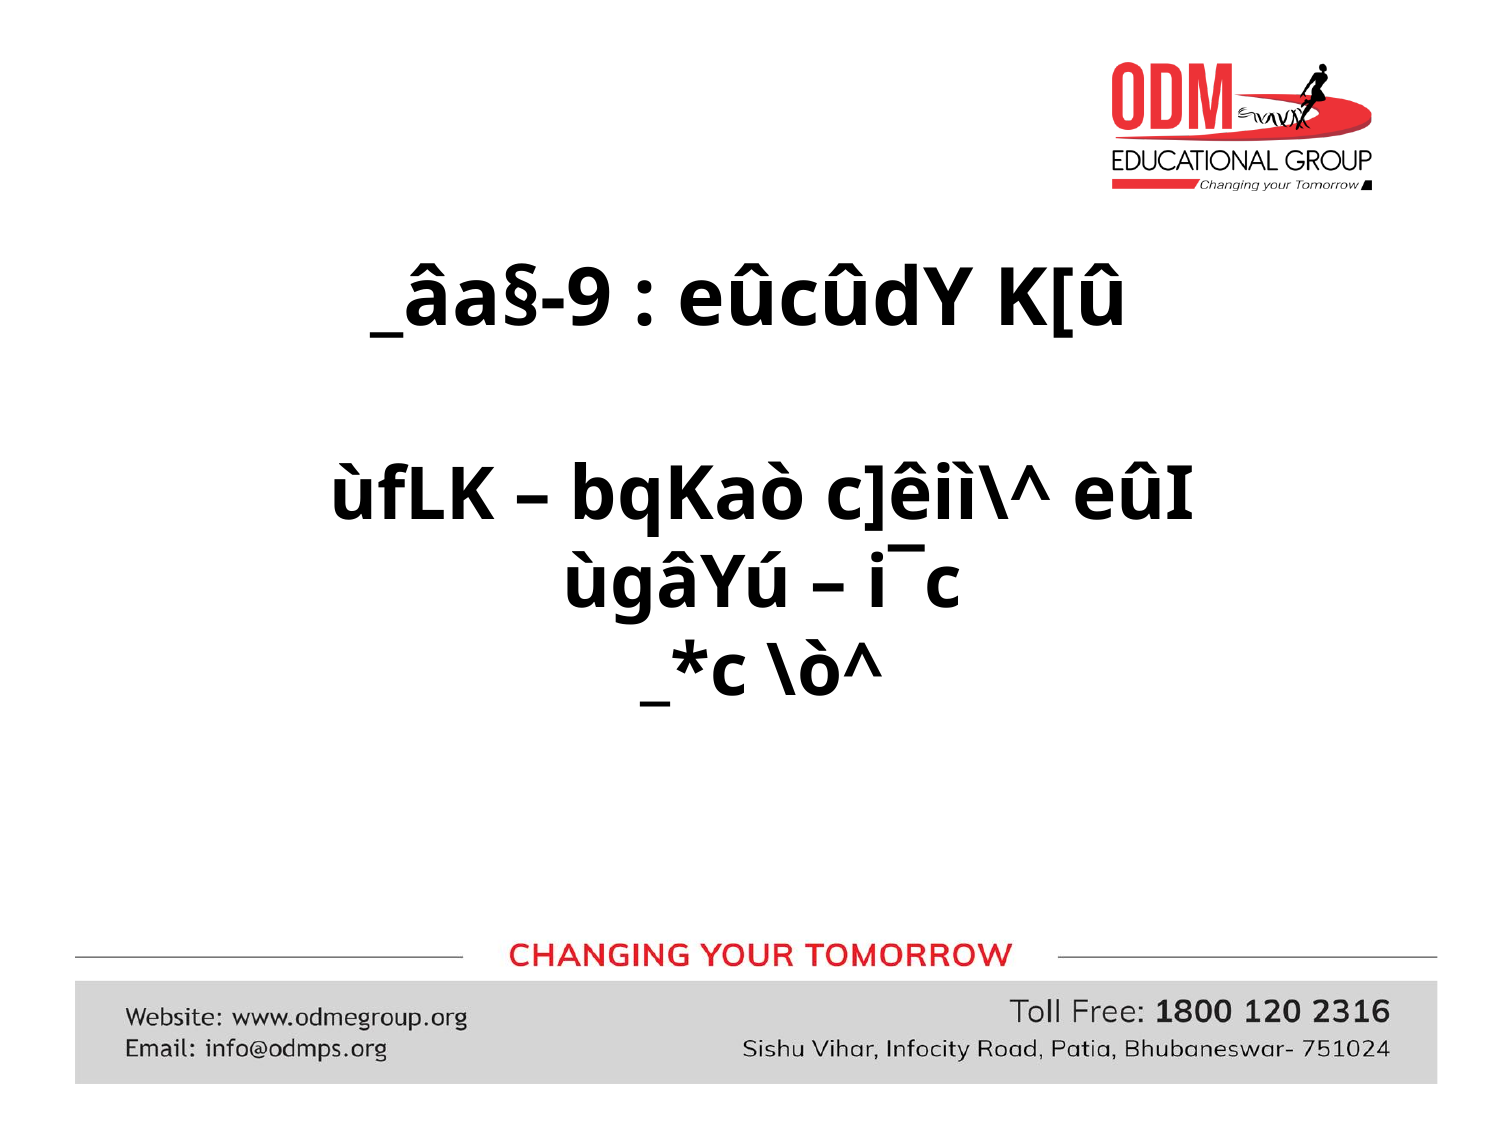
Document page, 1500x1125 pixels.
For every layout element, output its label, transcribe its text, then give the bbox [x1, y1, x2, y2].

title ùfLK – bqKaò c]êiì\^ eûI ùgâYú – i¯c _*c \ò^ [125, 437, 1400, 713]
picture [1112, 62, 1372, 192]
subtitle _âa§-9 : eûcûdY K[û [225, 237, 1275, 350]
picture [74, 924, 1438, 1084]
